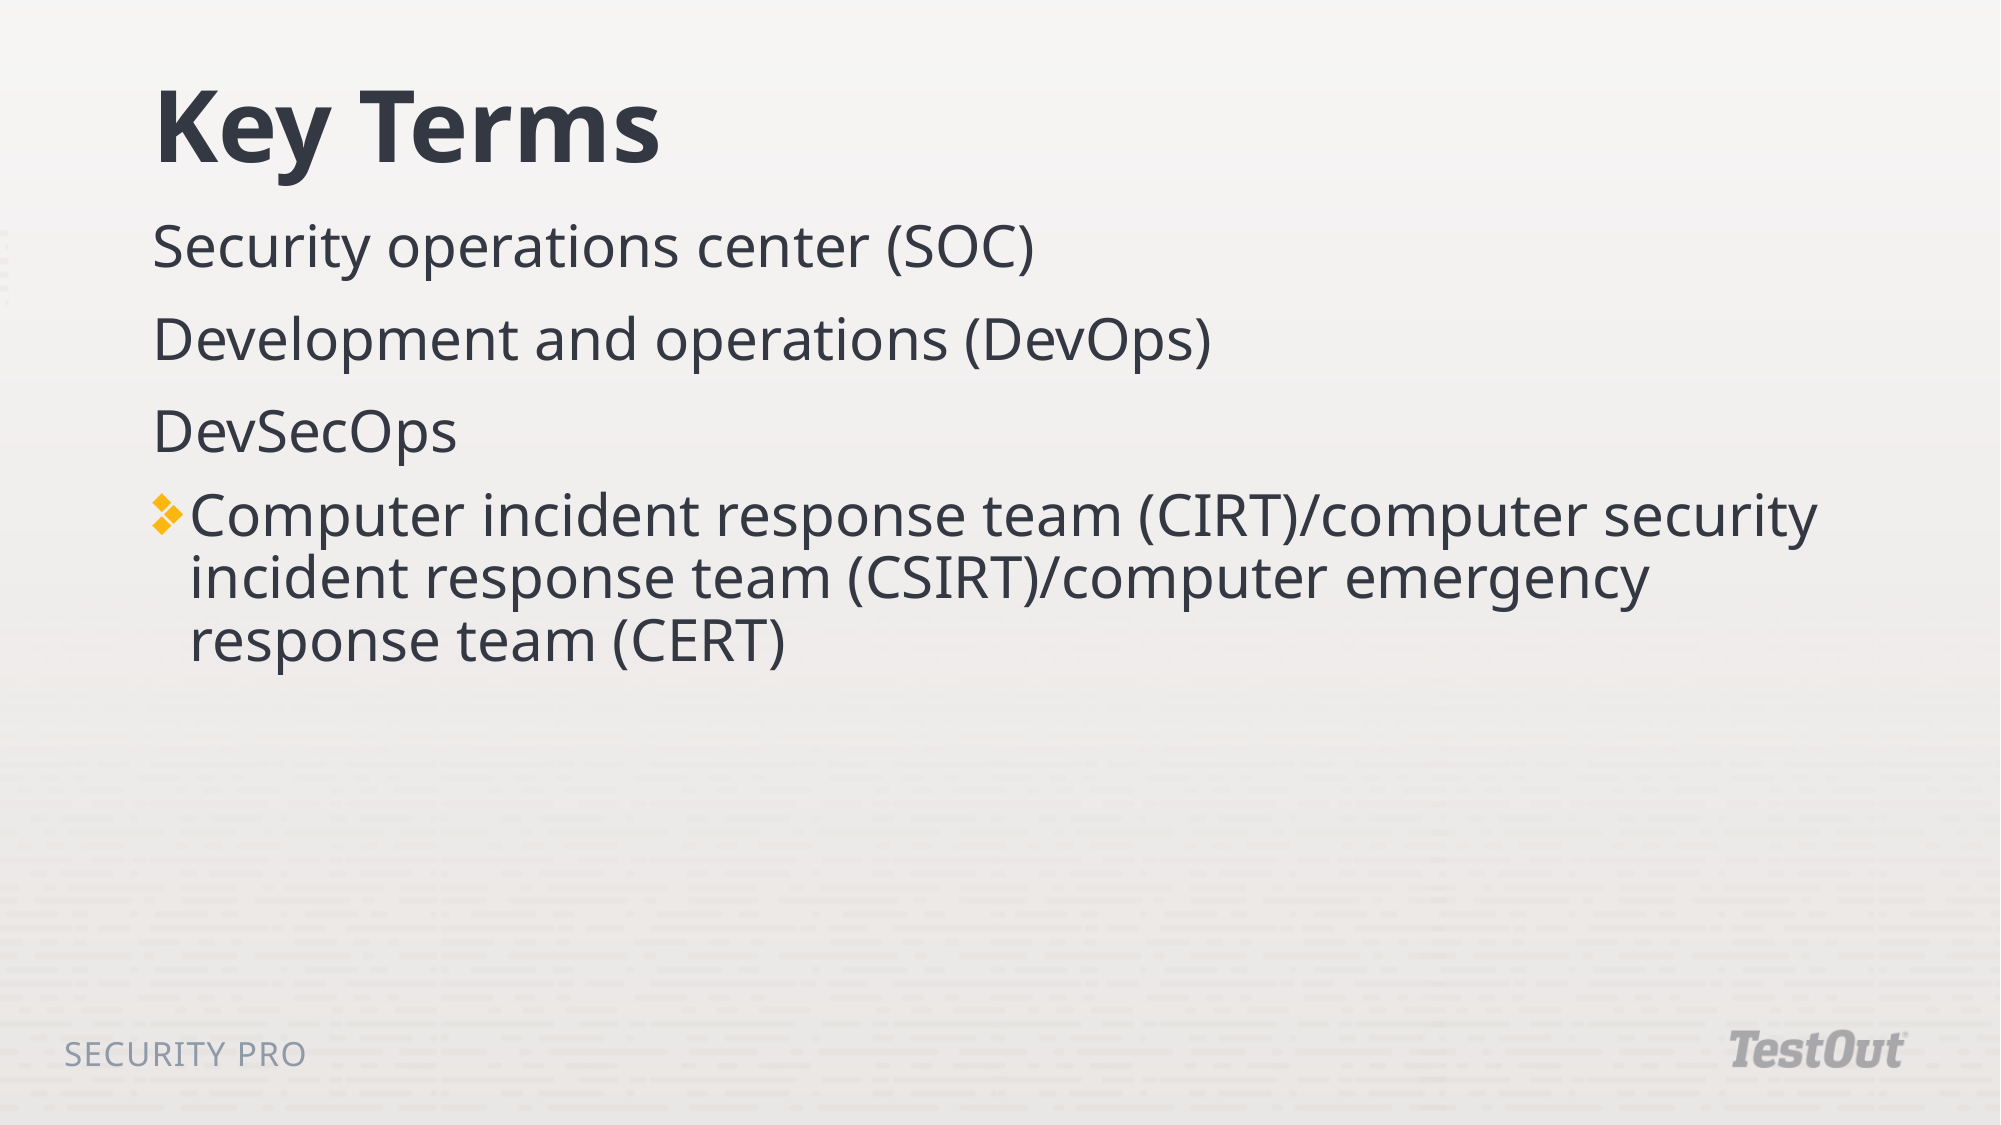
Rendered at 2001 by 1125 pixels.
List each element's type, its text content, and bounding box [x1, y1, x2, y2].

list Security Pro [64, 1032, 666, 1079]
title Key Terms [137, 49, 1863, 210]
picture [0, 0, 2001, 1125]
list Security operations center (SOC) Development and operations (DevOps) DevSecOps Computer incident response team (CIRT)/computer security incident response team (CSIRT)/computer emergency response team (CERT) [137, 210, 1863, 1000]
